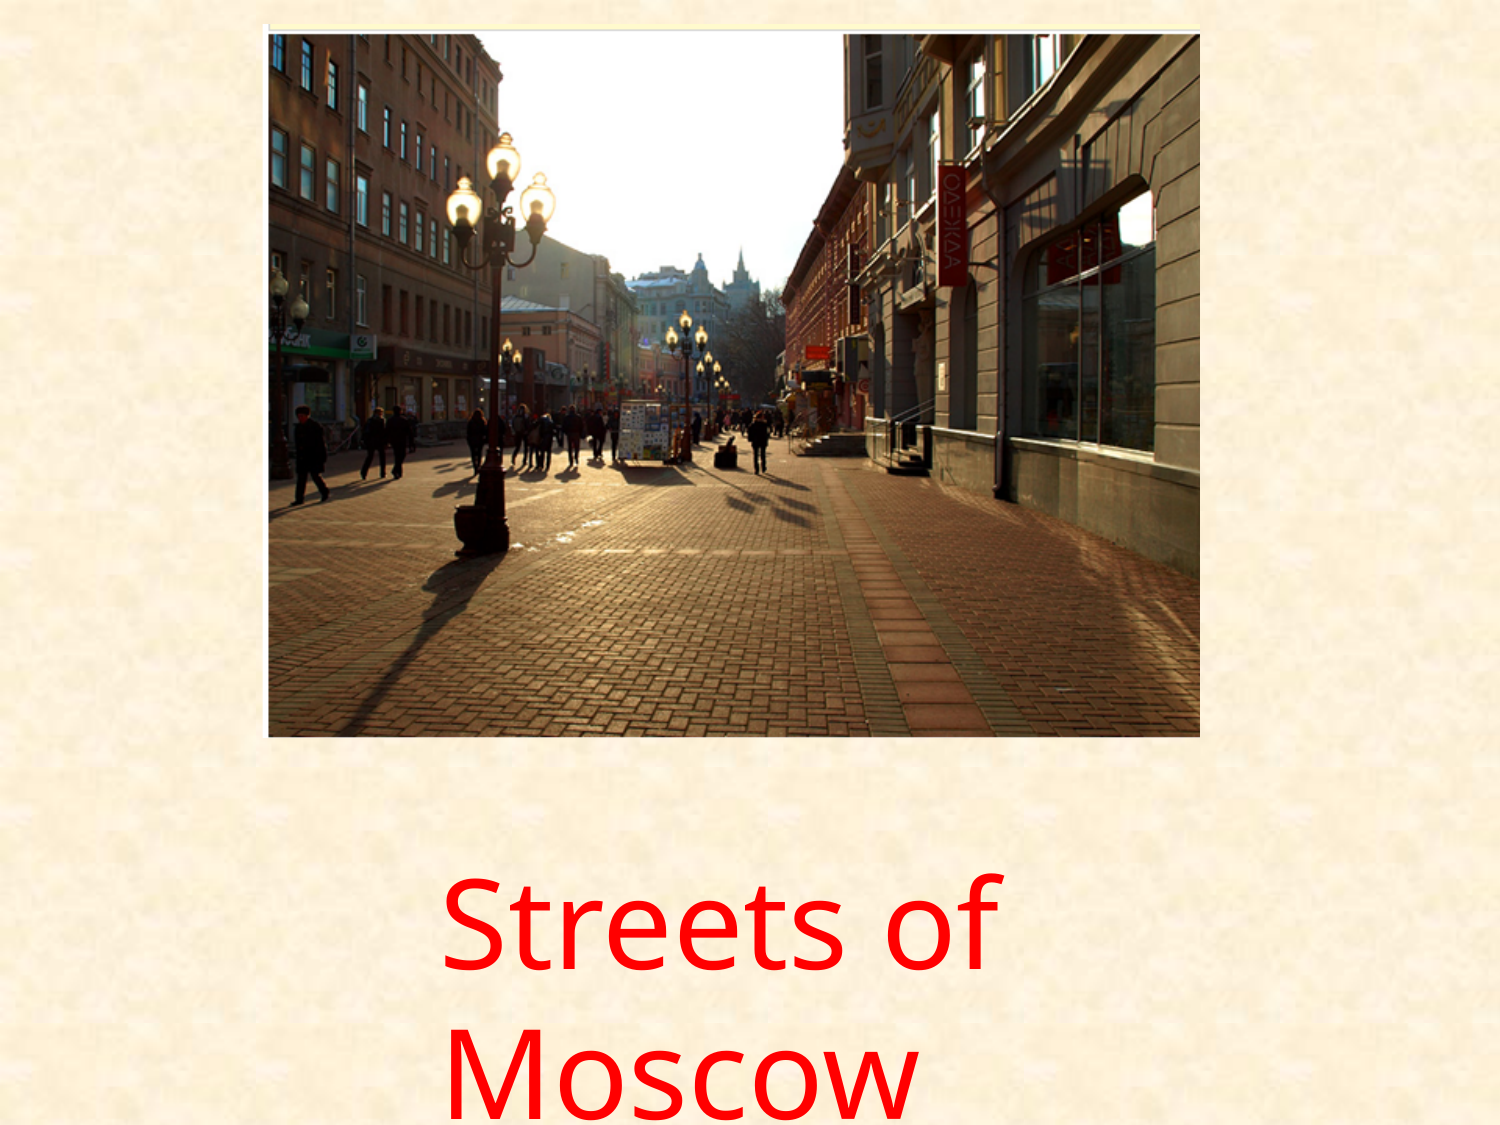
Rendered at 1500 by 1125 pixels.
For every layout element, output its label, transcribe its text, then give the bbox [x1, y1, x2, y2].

text_box Streets of Moscow [425, 837, 1500, 1125]
picture [0, 0, 1500, 1125]
